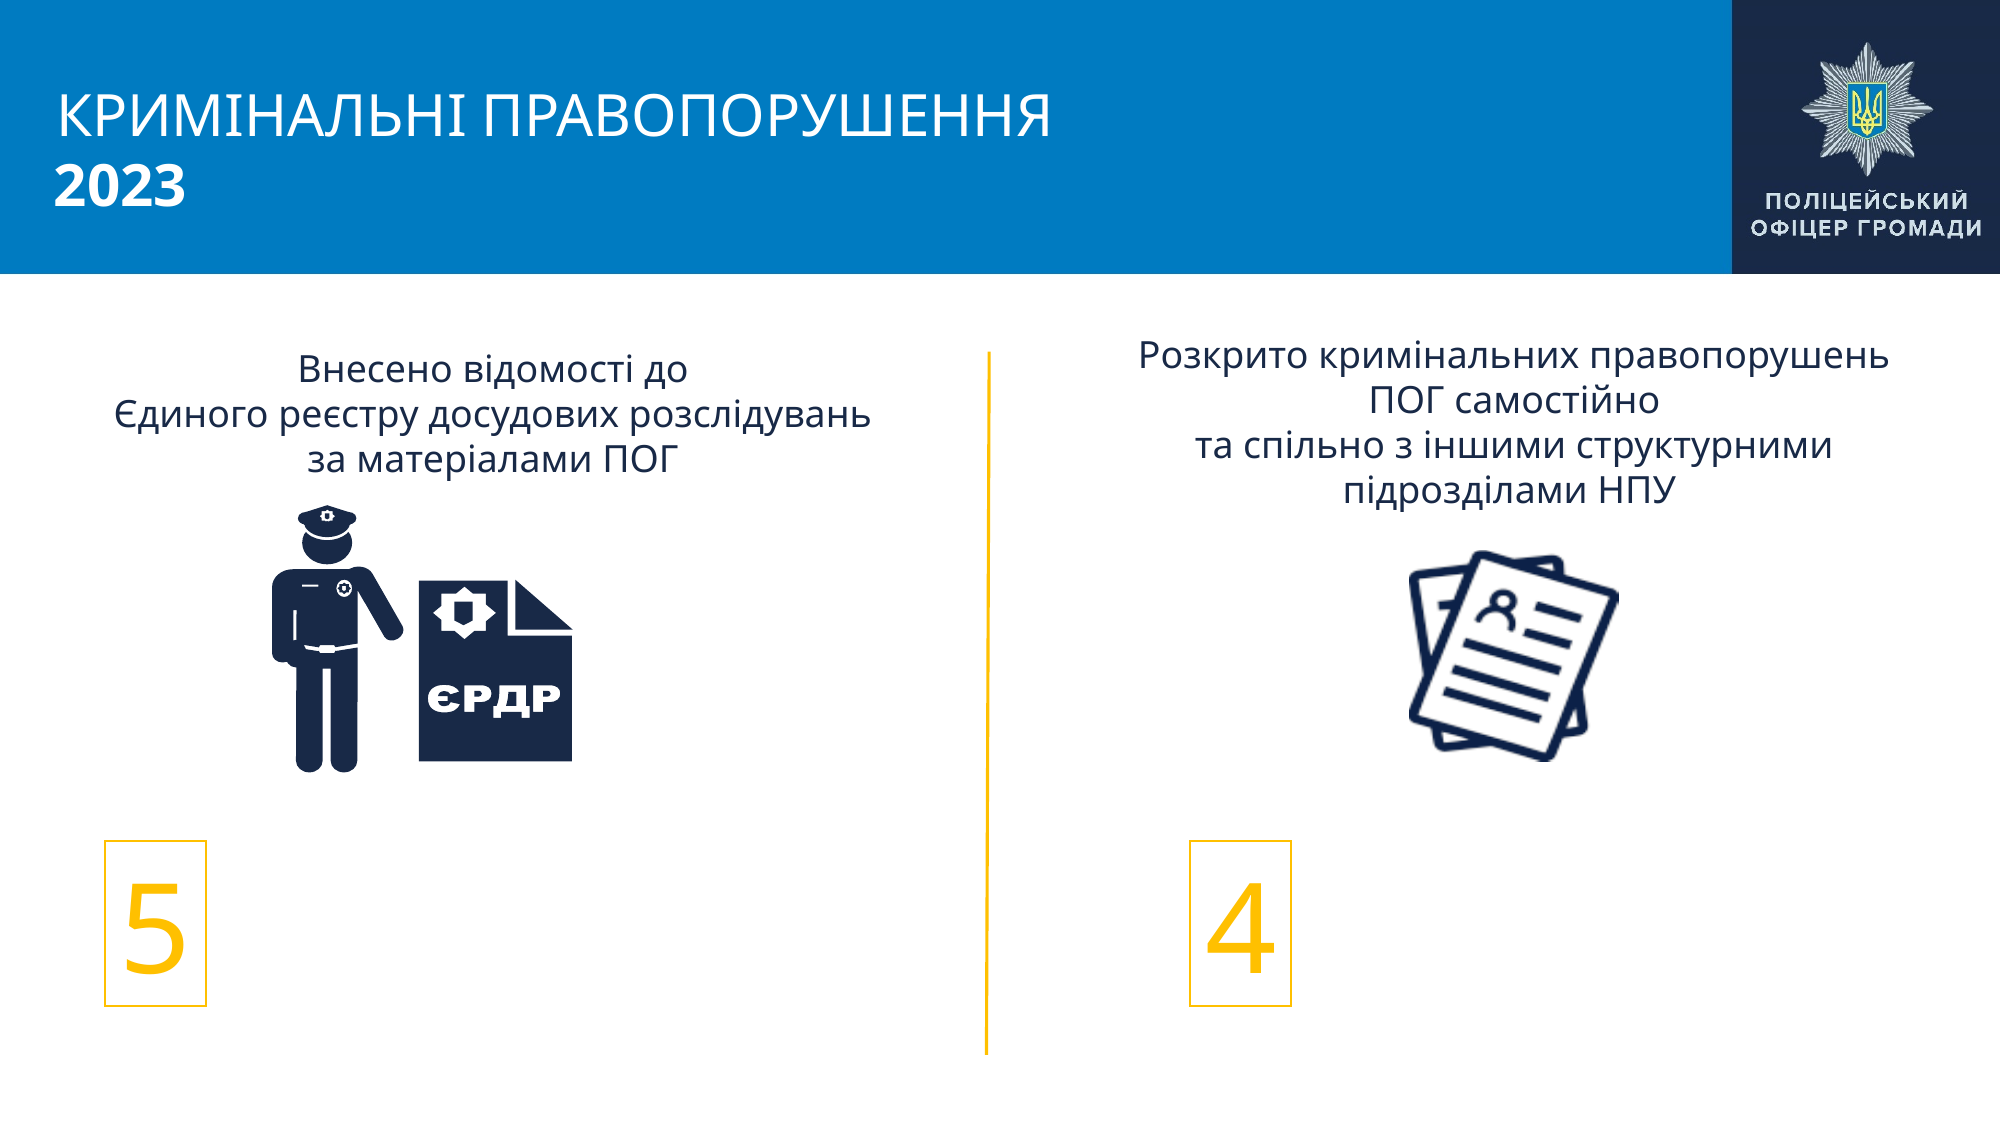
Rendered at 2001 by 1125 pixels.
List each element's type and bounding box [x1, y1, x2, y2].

picture [0, 0, 2000, 1125]
text_box [986, 351, 990, 1055]
